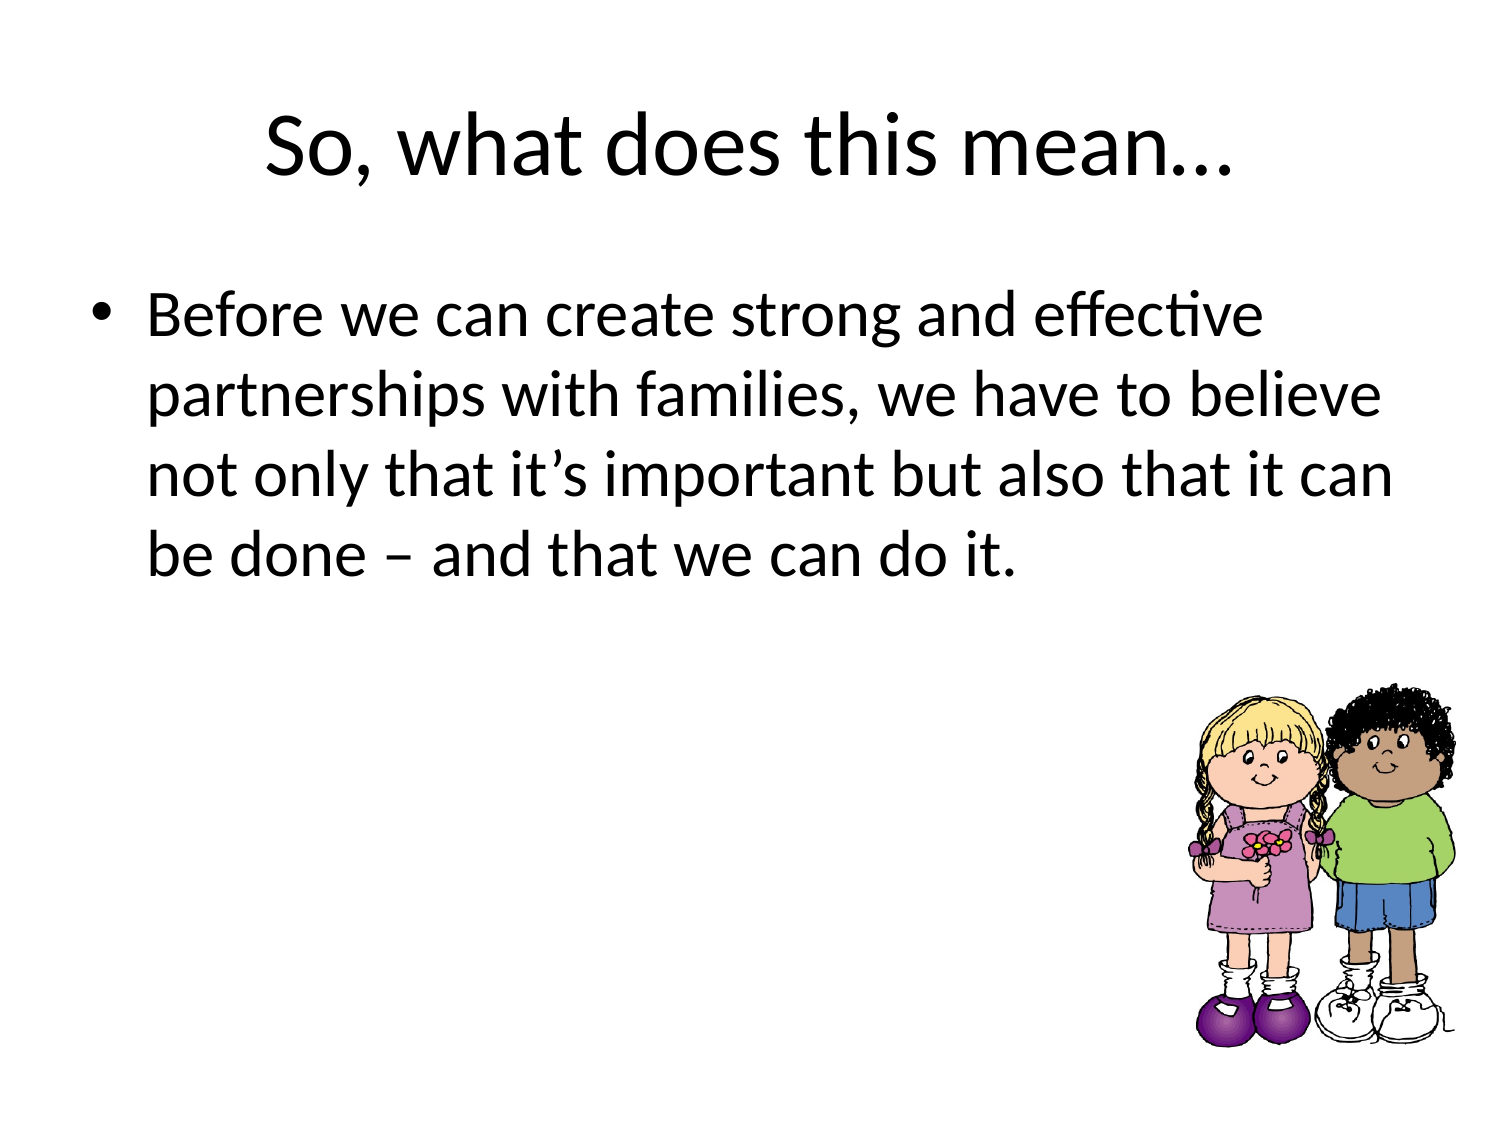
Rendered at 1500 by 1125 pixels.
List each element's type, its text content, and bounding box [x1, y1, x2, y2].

title So, what does this mean… [75, 45, 1425, 233]
picture [990, 683, 1500, 1048]
list Before we can create strong and effective partnerships with families, we have to believe not only that it’s important but also that it can be done – and that we can do it. [75, 262, 1425, 1005]
